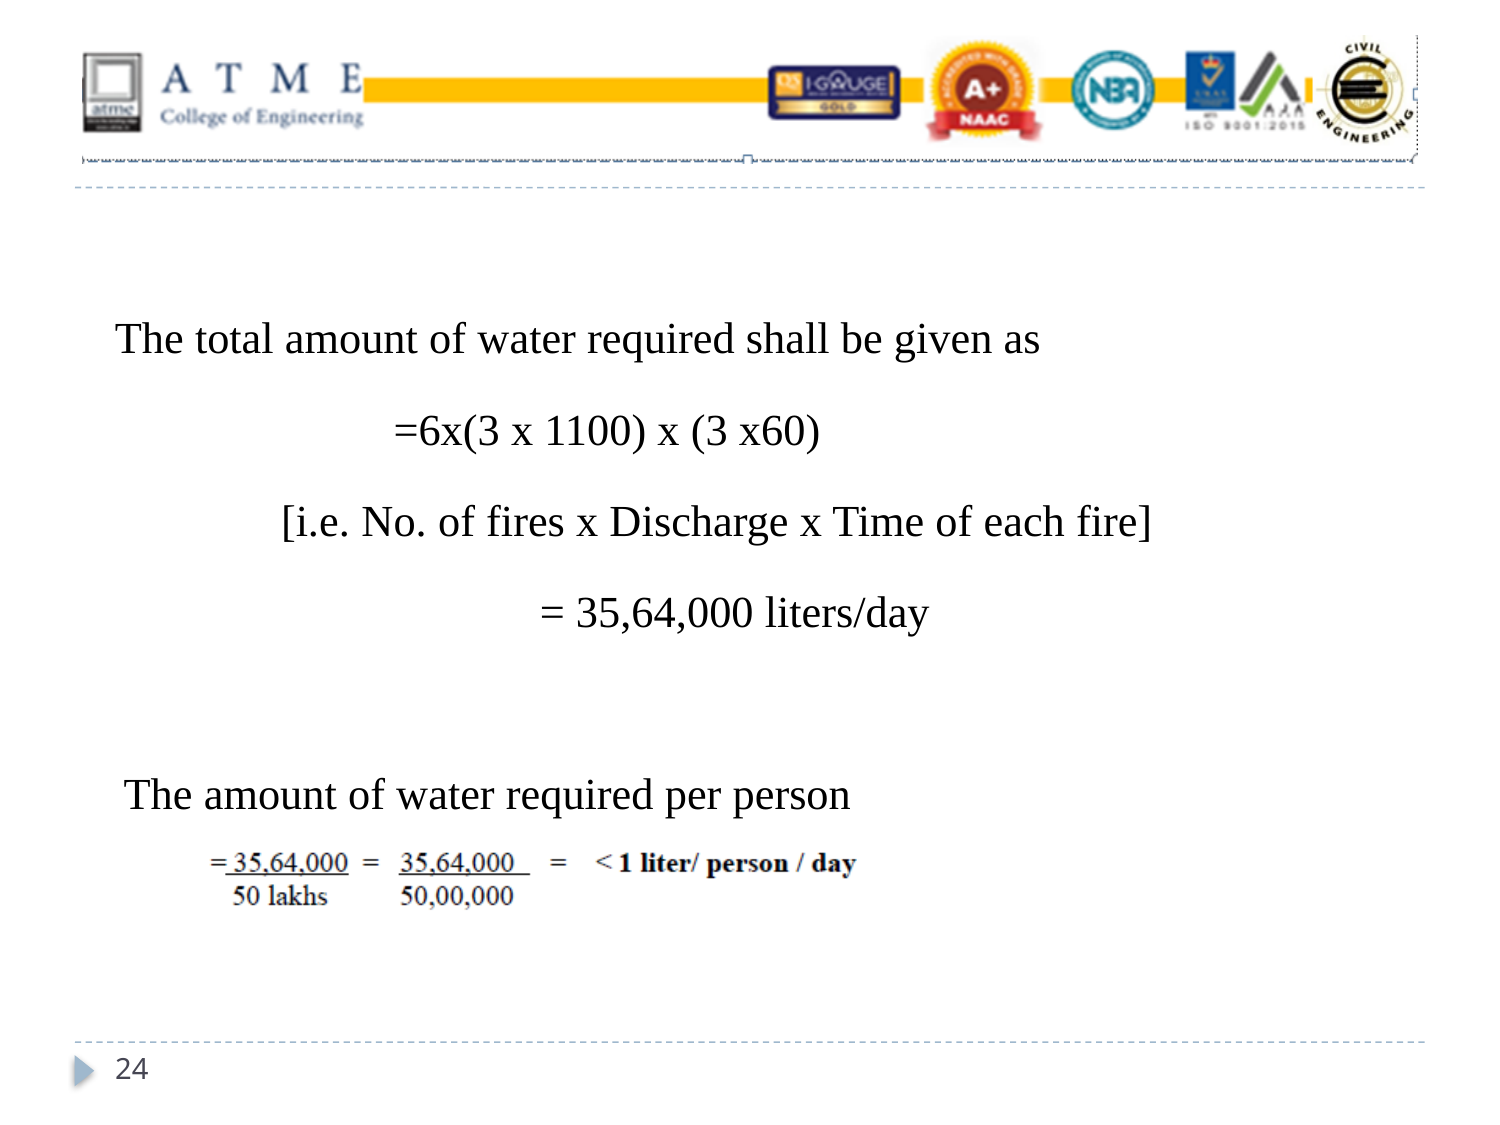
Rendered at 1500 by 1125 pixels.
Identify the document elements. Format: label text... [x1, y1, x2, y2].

list The total amount of water required shall be given as =6x(3 x 1100) x (3 x60) [i.e. No. of fires x Discharge x Time of each fire] = 35,64,000 liters/day The amount of water required per person [75, 200, 1425, 1010]
picture [198, 831, 897, 967]
slide_number 24 [100, 1042, 426, 1103]
picture [82, 35, 1418, 164]
